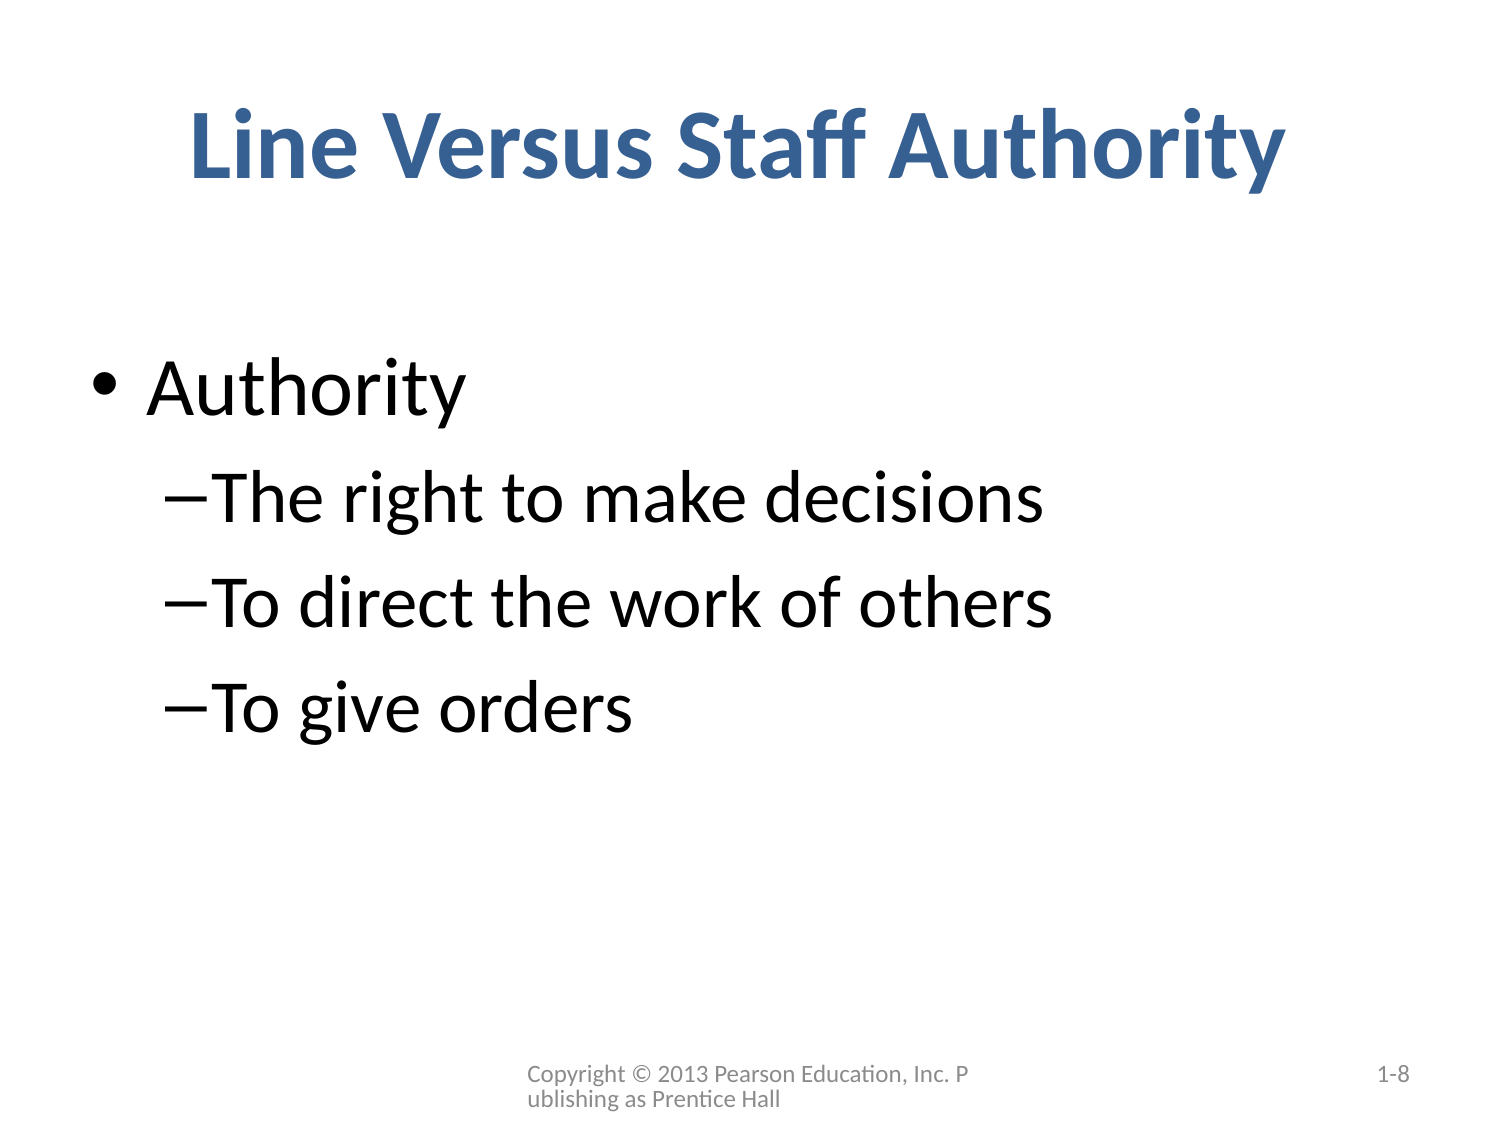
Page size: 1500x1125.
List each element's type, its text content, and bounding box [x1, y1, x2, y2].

list Authority The right to make decisions To direct the work of others To give orders [75, 324, 1338, 1005]
slide_number 1-8 [1074, 1042, 1425, 1103]
title Line Versus Staff Authority [75, 45, 1425, 233]
footer Copyright © 2013 Pearson Education, Inc. Publishing as Prentice Hall [512, 1042, 988, 1103]
